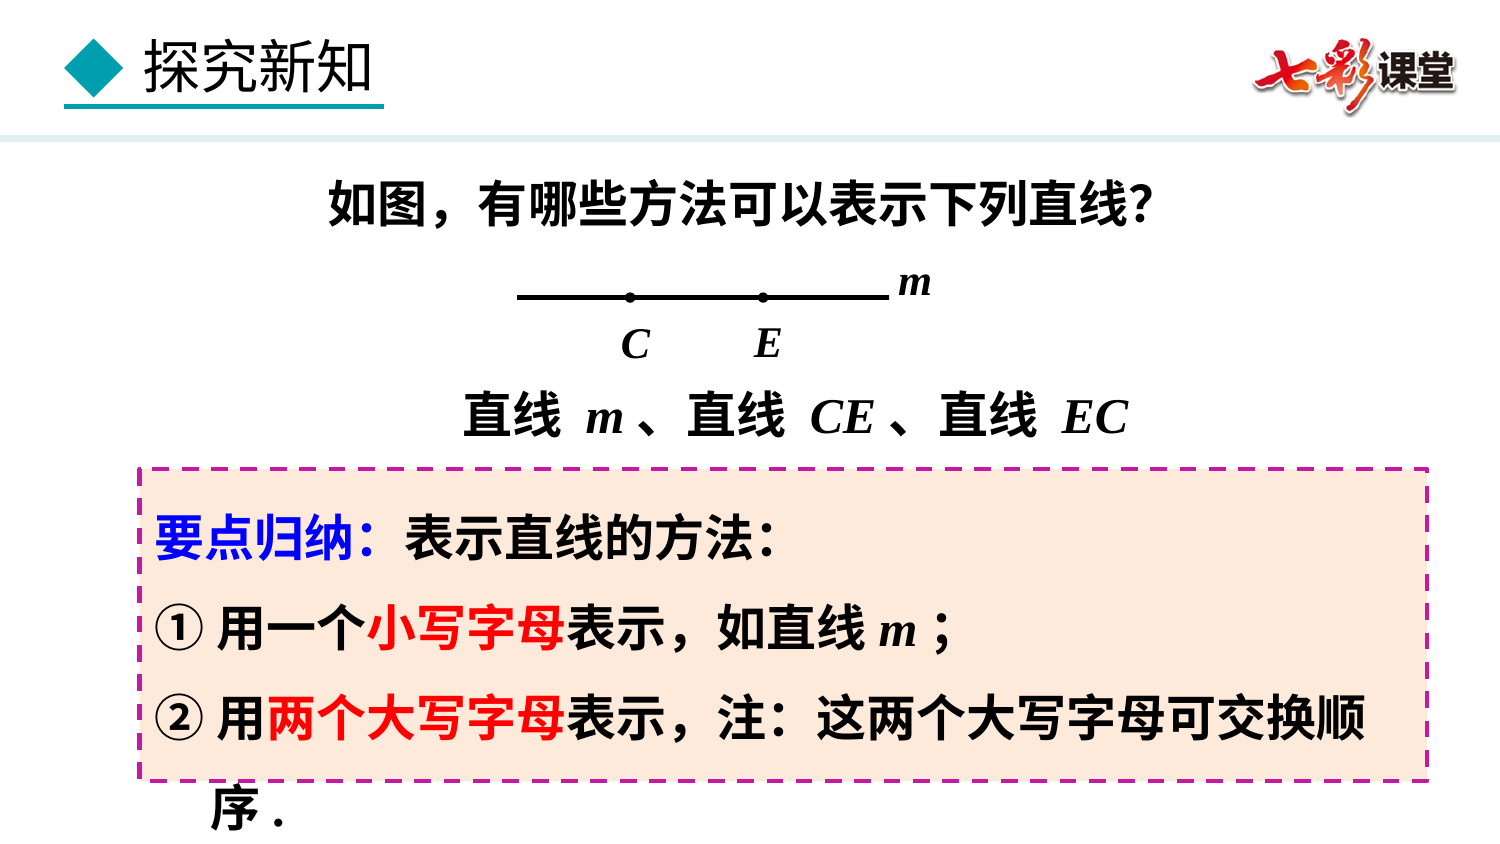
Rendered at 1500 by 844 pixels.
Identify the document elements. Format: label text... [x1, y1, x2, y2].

text_box 直线 m、直线 CE、直线 EC [447, 376, 1159, 452]
text_box 如图，有哪些方法可以表示下列直线？ [312, 146, 1293, 241]
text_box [605, 243, 948, 377]
picture [1249, 32, 1461, 118]
text_box 要点归纳：表示直线的方法： ①用一个小写字母表示，如直线m； ②用两个大写字母表示，注：这两个大写字母可交换顺序. [139, 469, 1428, 782]
